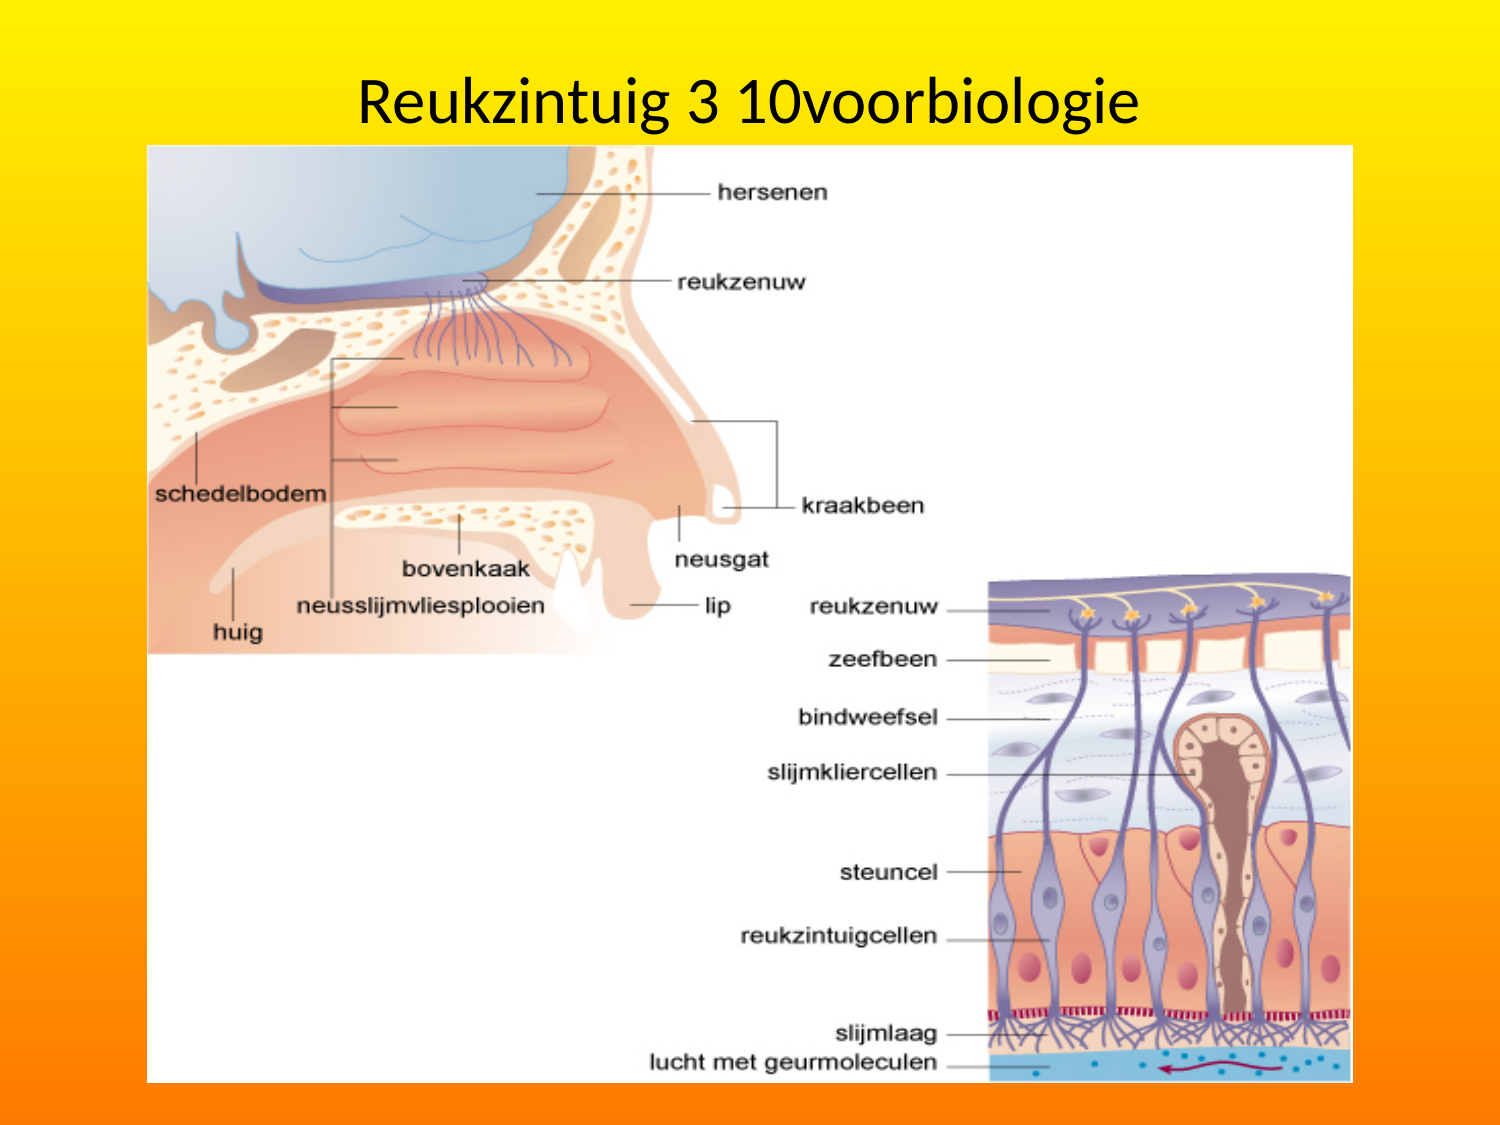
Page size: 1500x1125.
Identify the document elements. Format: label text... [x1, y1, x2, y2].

title Reukzintuig 3 10voorbiologie [75, 45, 1425, 149]
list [147, 145, 1353, 1083]
